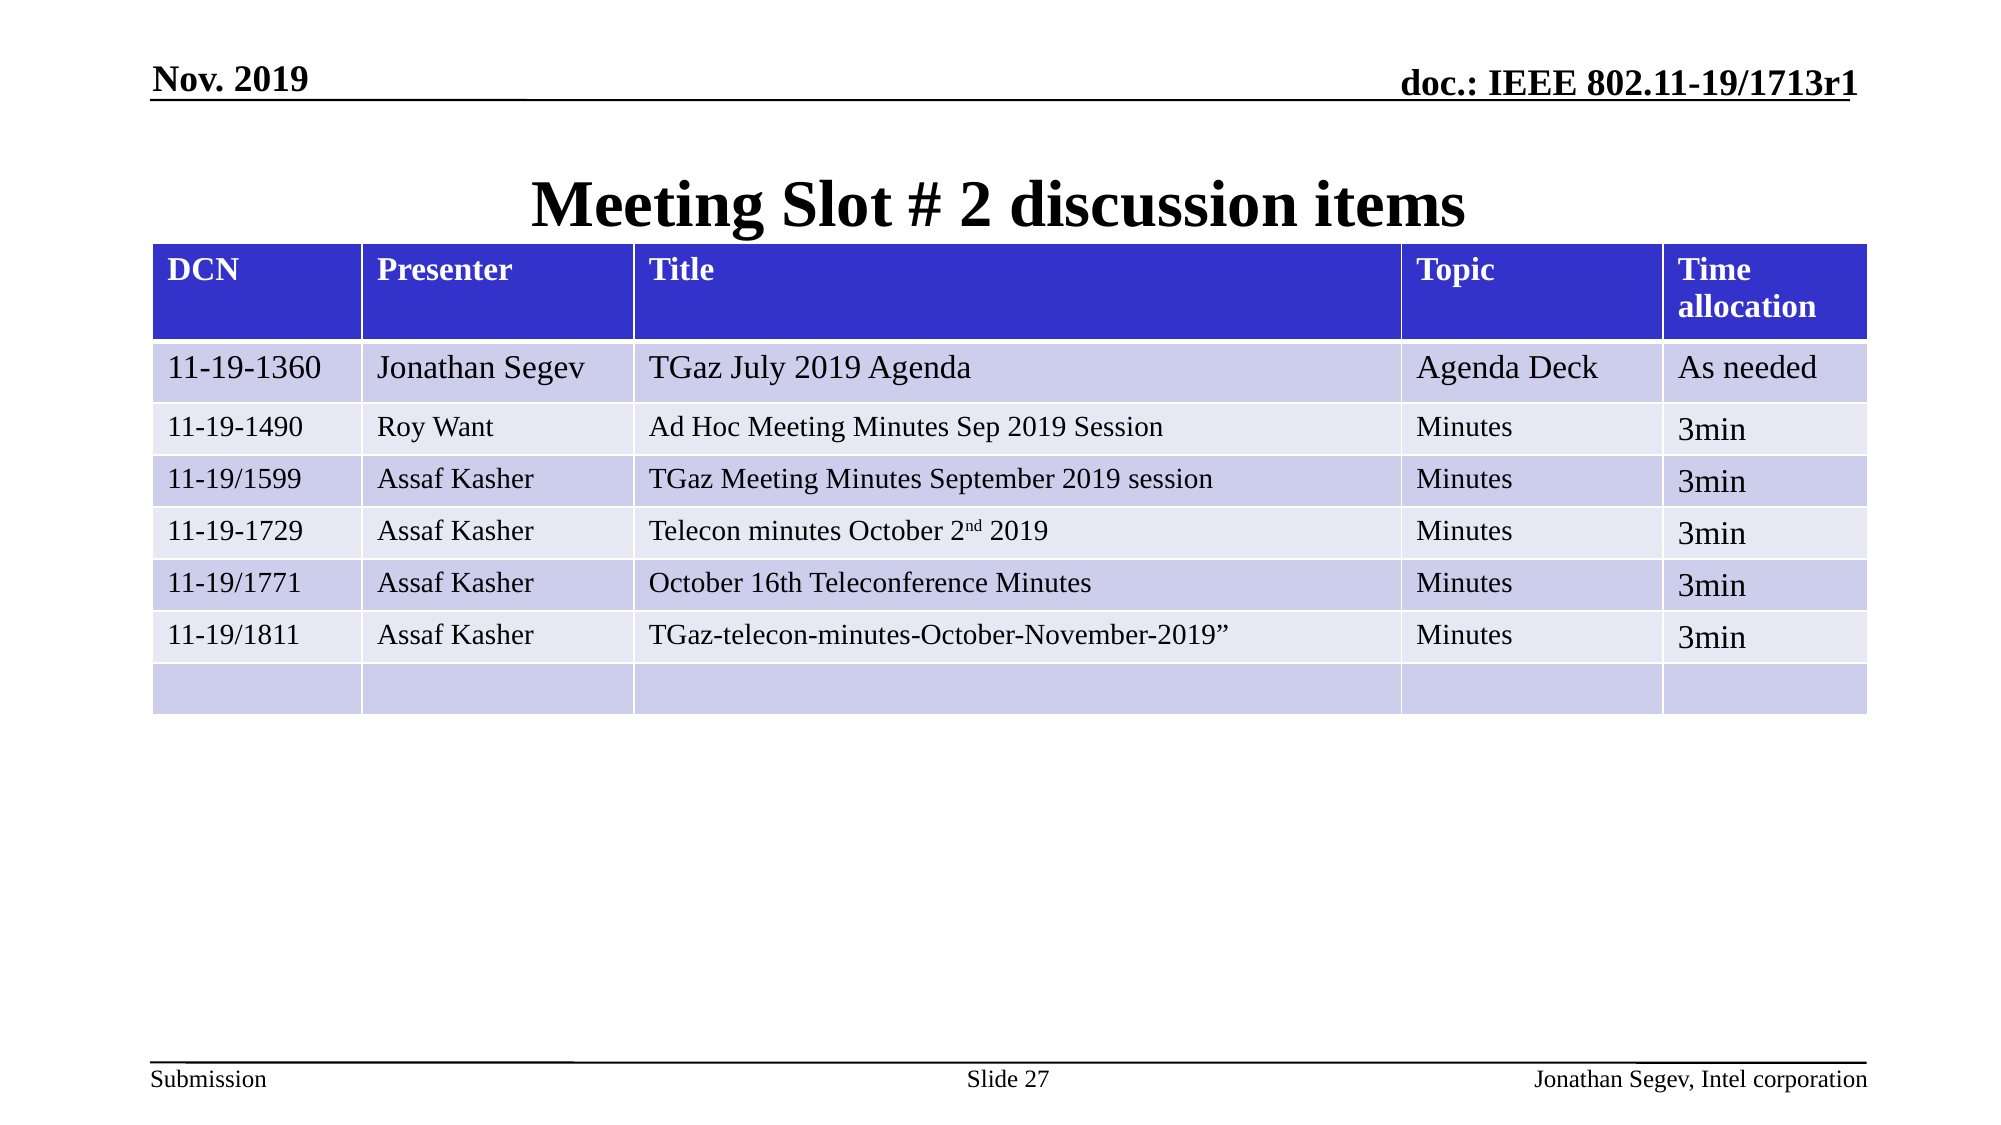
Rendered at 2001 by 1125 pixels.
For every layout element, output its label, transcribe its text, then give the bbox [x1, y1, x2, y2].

table_cell TGaz-telecon-minutes-October-November-2019” [635, 612, 1401, 662]
table_cell 3min [1664, 612, 1867, 662]
table_cell Minutes [1402, 612, 1662, 662]
table_cell 11-19-1360 [153, 344, 361, 402]
table_header Presenter [363, 244, 633, 339]
table_cell [635, 664, 1401, 714]
table_cell Minutes [1402, 508, 1662, 558]
table_cell Assaf Kasher [363, 560, 633, 610]
table_cell Agenda Deck [1402, 344, 1662, 402]
table_cell Assaf Kasher [363, 508, 633, 558]
table_cell 11-19/1811 [153, 612, 361, 662]
table_header Time allocation [1664, 244, 1867, 339]
table_cell [1402, 664, 1662, 714]
table_header DCN [153, 244, 361, 339]
table_cell Assaf Kasher [363, 612, 633, 662]
table_cell 11-19-1729 [153, 508, 361, 558]
table_cell October 16th Teleconference Minutes [635, 560, 1401, 610]
table_cell 11-19/1771 [153, 560, 361, 610]
table_cell Minutes [1402, 456, 1662, 506]
table_cell Ad Hoc Meeting Minutes Sep 2019 Session [635, 404, 1401, 454]
table_cell 11-19/1599 [153, 456, 361, 506]
table_cell Minutes [1402, 404, 1662, 454]
table_cell 3min [1664, 560, 1867, 610]
title Meeting Slot # 2 discussion items [149, 112, 1850, 288]
table_cell 3min [1664, 456, 1867, 506]
table_cell [363, 664, 633, 714]
table_cell Telecon minutes October 2nd 2019 [635, 508, 1401, 558]
table_header Title [635, 244, 1401, 339]
slide_number Slide 27 [950, 1061, 1067, 1123]
table_cell Jonathan Segev [363, 344, 633, 402]
table_cell TGaz Meeting Minutes September 2019 session [635, 456, 1401, 506]
table_cell As needed [1664, 344, 1867, 402]
table_cell 11-19-1490 [153, 404, 361, 454]
table_cell Assaf Kasher [363, 456, 633, 506]
table_cell 3min [1664, 404, 1867, 454]
table_cell Roy Want [363, 404, 633, 454]
footer Jonathan Segev, Intel corporation [1171, 1061, 1869, 1093]
table_cell TGaz July 2019 Agenda [635, 344, 1401, 402]
table_cell 3min [1664, 508, 1867, 558]
table_cell Minutes [1402, 560, 1662, 610]
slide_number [152, 54, 563, 100]
table_cell [153, 664, 361, 714]
table_cell [1664, 664, 1867, 714]
table_header Topic [1402, 244, 1662, 339]
